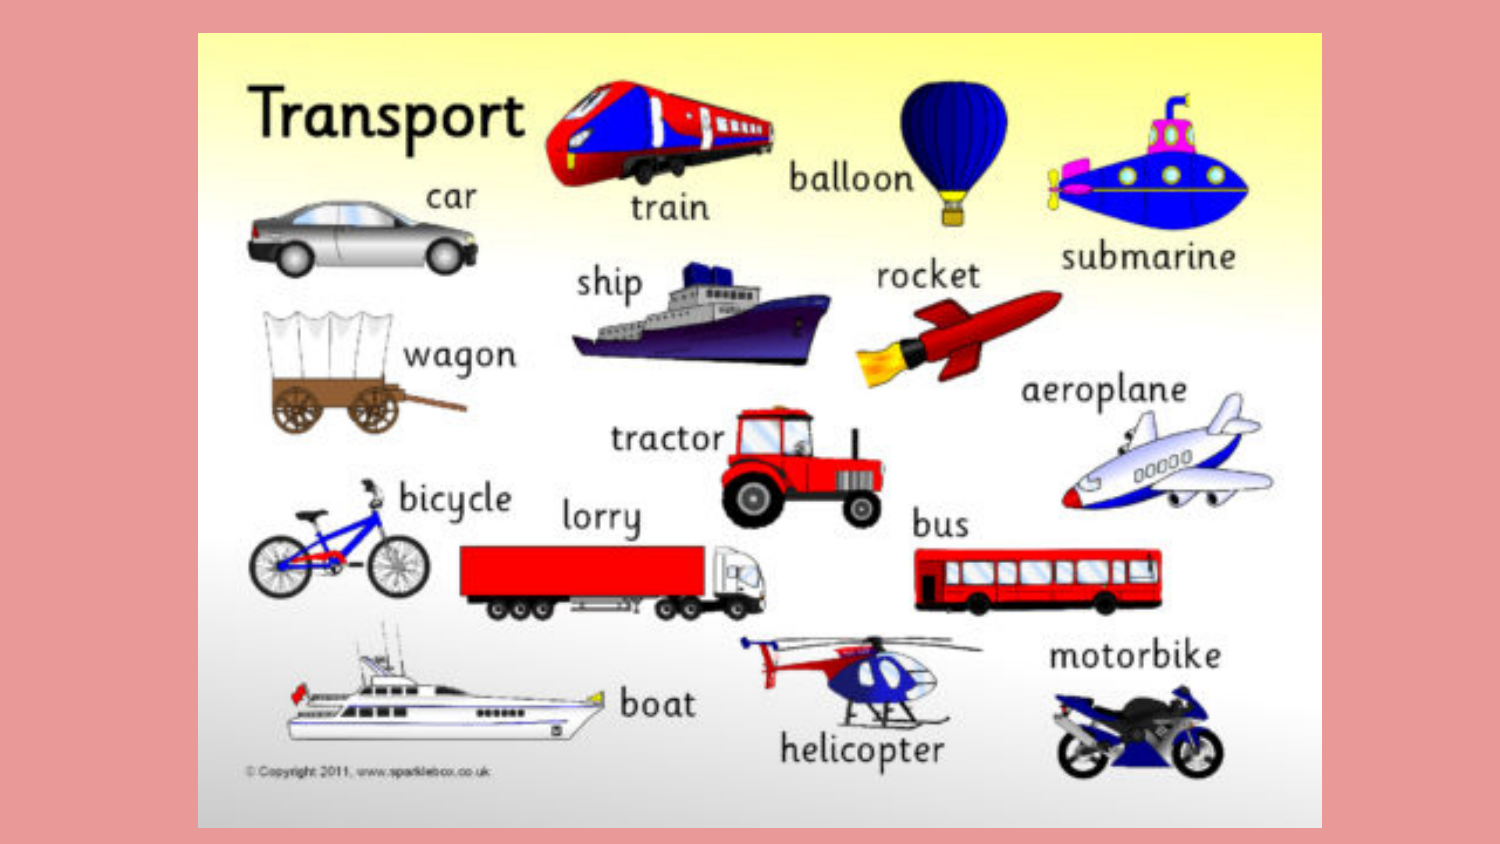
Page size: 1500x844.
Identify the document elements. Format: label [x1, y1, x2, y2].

picture [198, 33, 1323, 828]
